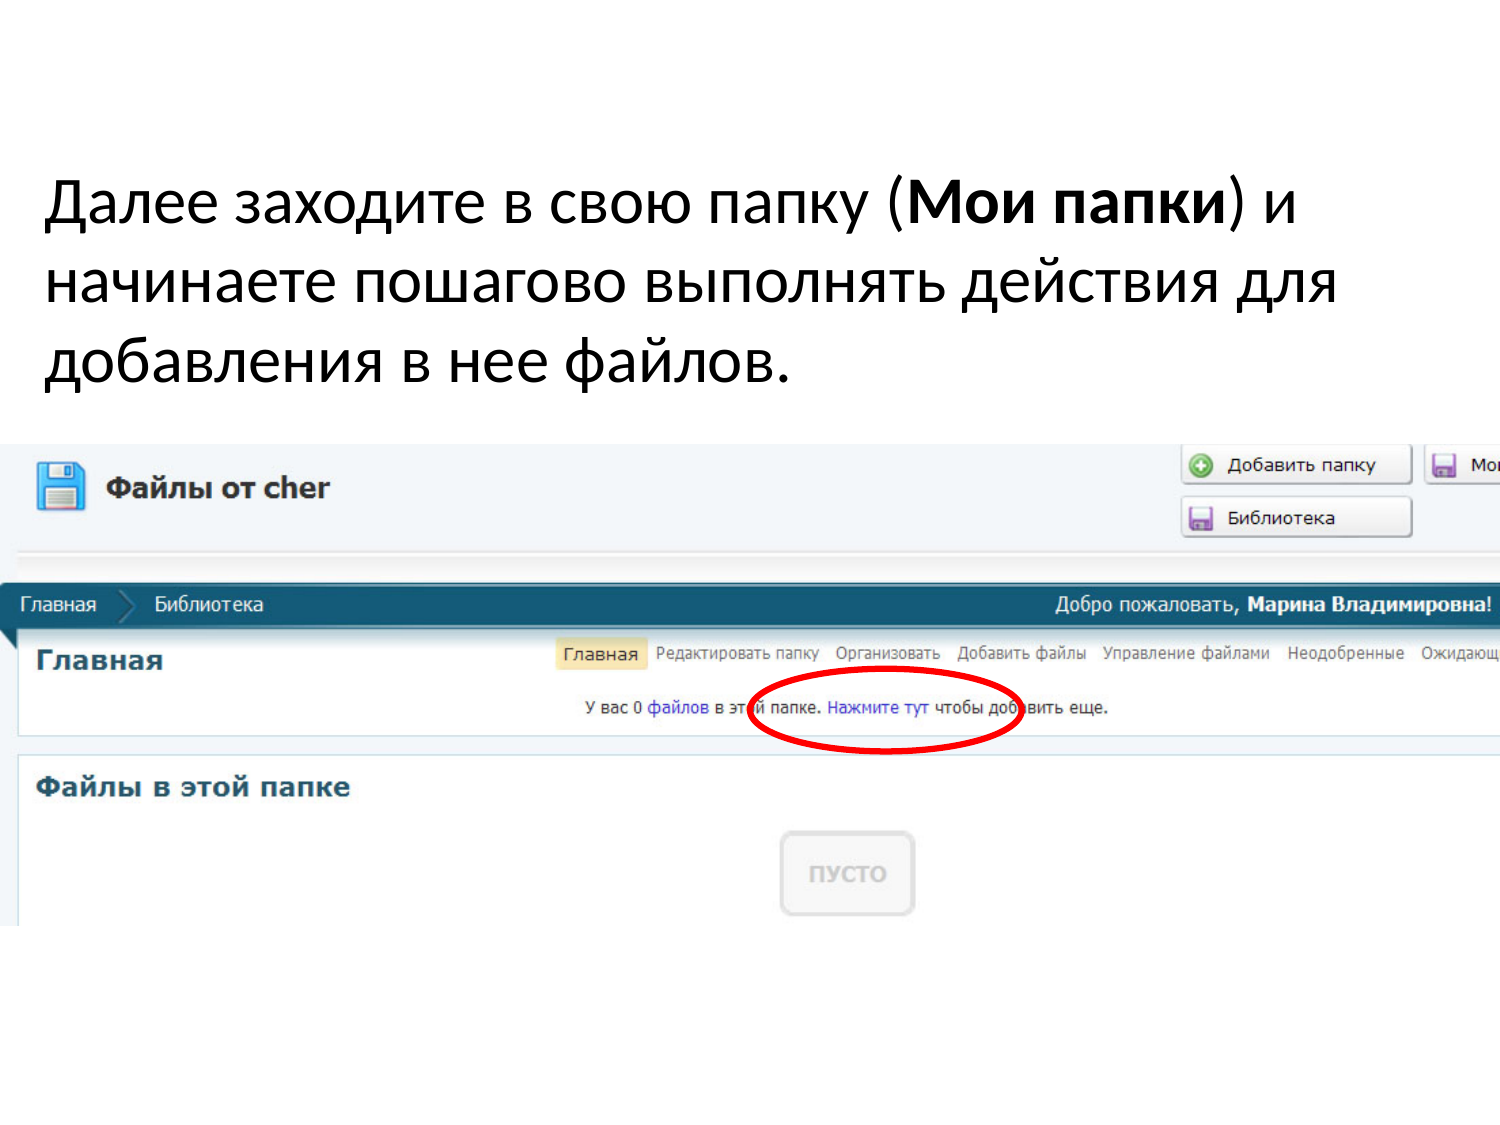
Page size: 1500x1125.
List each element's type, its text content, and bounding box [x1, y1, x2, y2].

text_box Далее заходите в свою папку (Мои папки) и начинаете пошагово выполнять действия для добавления в нее файлов. [29, 148, 1400, 404]
picture [0, 444, 1500, 926]
